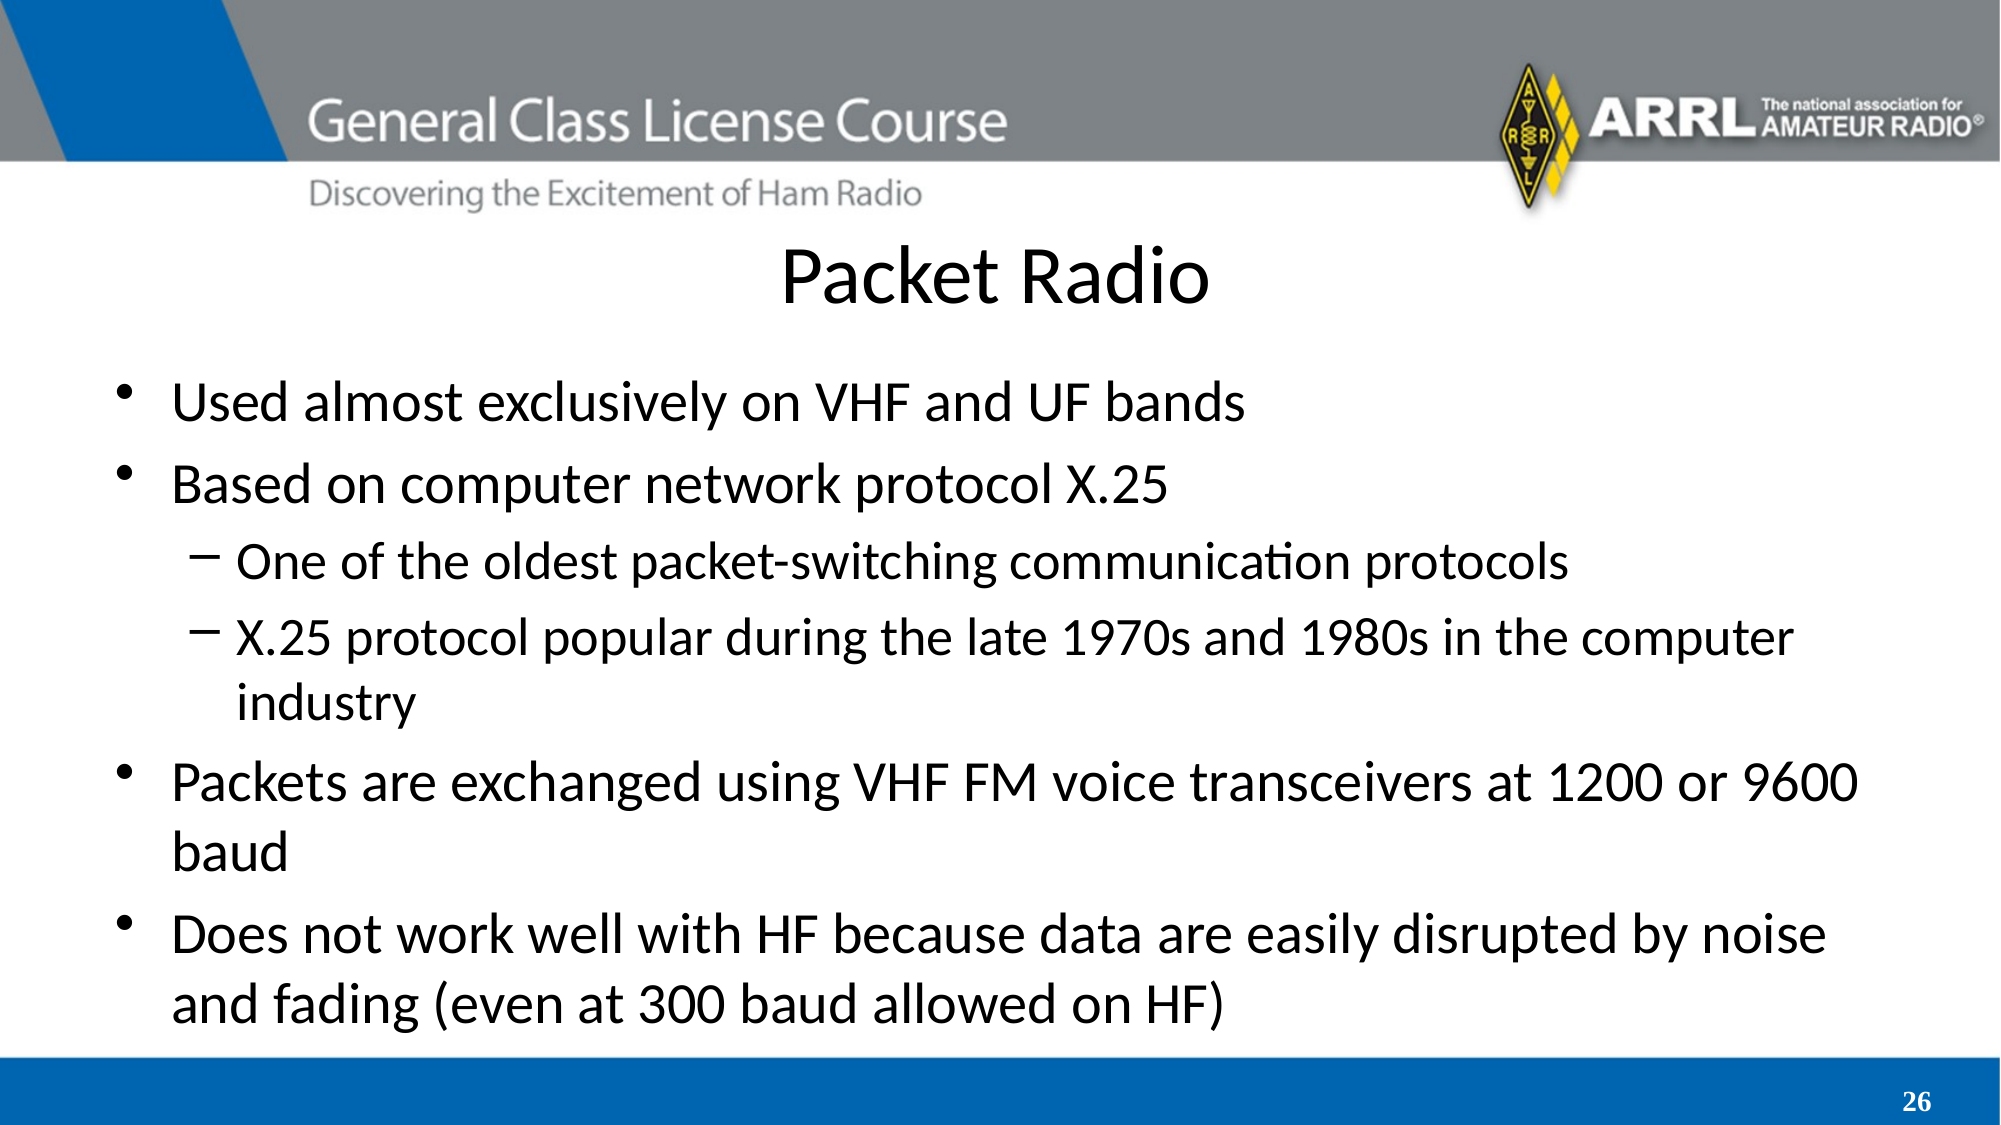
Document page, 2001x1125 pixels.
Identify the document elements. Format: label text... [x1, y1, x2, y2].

list Used almost exclusively on VHF and UF bands Based on computer network protocol X.25 One of the oldest packet-switching communication protocols X.25 protocol popular during the late 1970s and 1980s in the computer industry Packets are exchanged using VHF FM voice transceivers at 1200 or 9600 baud Does not work well with HF because data are easily disrupted by noise and fading (even at 300 baud allowed on HF) [99, 355, 1900, 1075]
picture [0, 0, 2001, 1125]
title Packet Radio [96, 212, 1897, 356]
